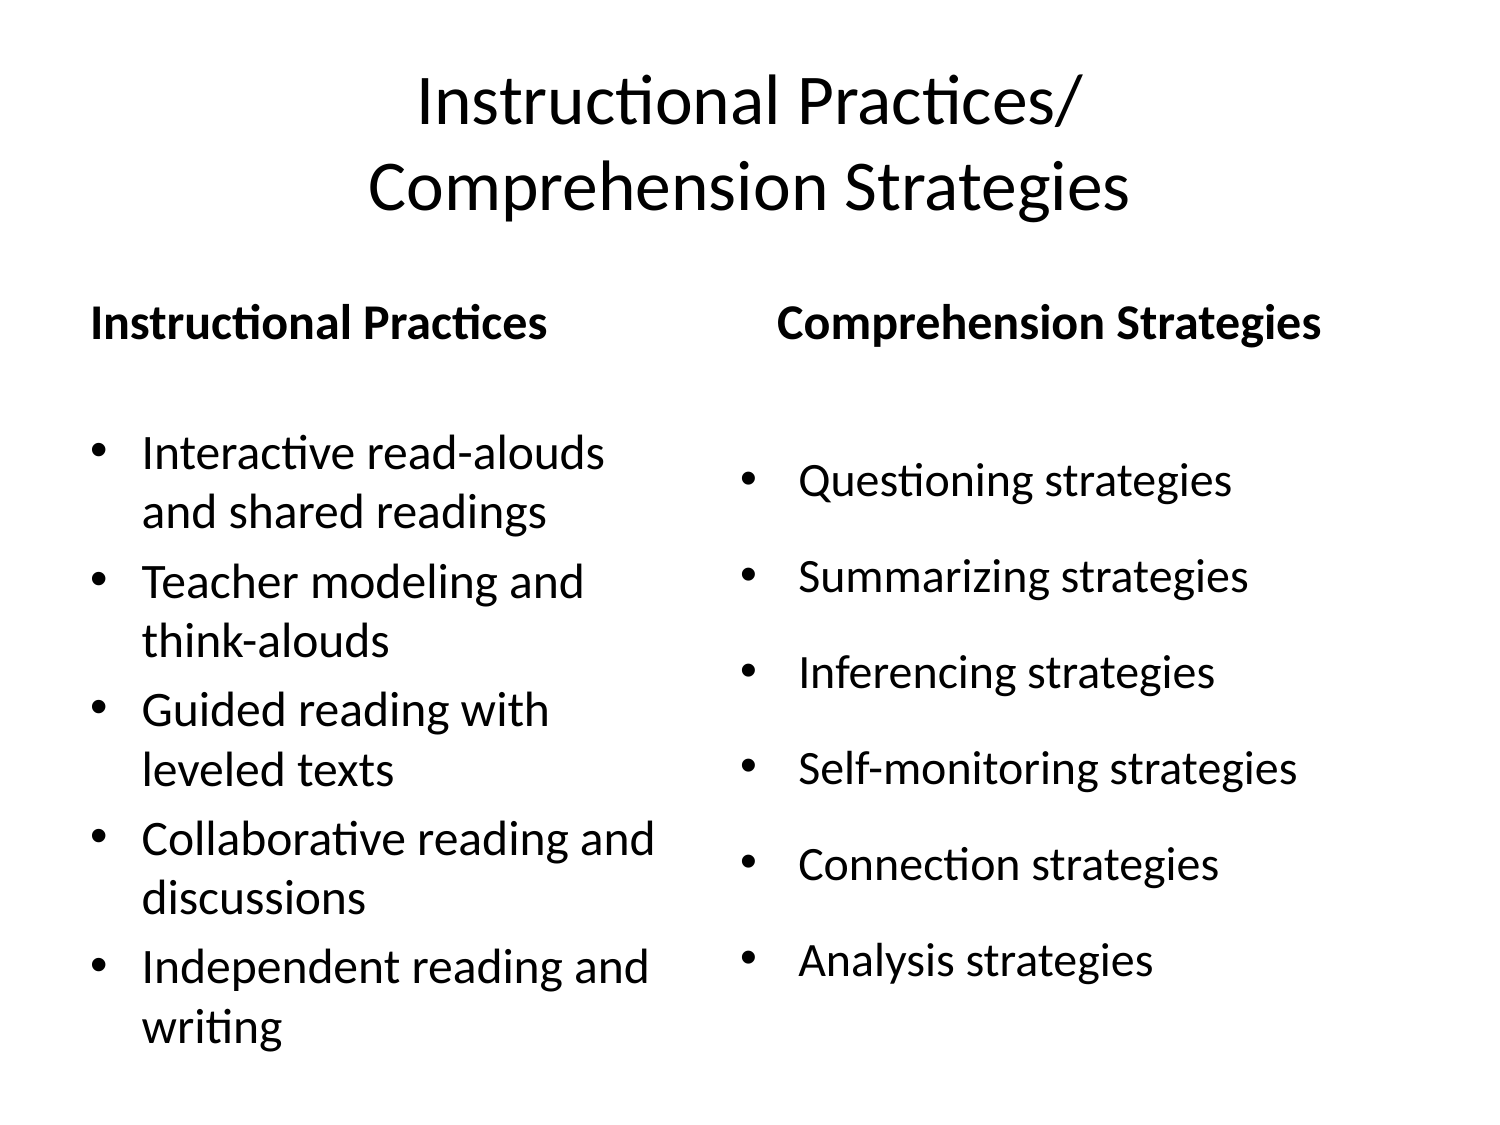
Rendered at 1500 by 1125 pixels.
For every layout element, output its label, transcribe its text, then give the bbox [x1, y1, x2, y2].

list Questioning strategies Summarizing strategies Inferencing strategies Self-monitoring strategies Connection strategies Analysis strategies [725, 412, 1325, 1061]
list Comprehension Strategies [761, 251, 1425, 357]
title Instructional Practices/ Comprehension Strategies [75, 45, 1425, 233]
list Interactive read-alouds and shared readings Teacher modeling and think-alouds Guided reading with leveled texts Collaborative reading and discussions Independent reading and writing [75, 412, 675, 1061]
list Instructional Practices [75, 251, 738, 357]
